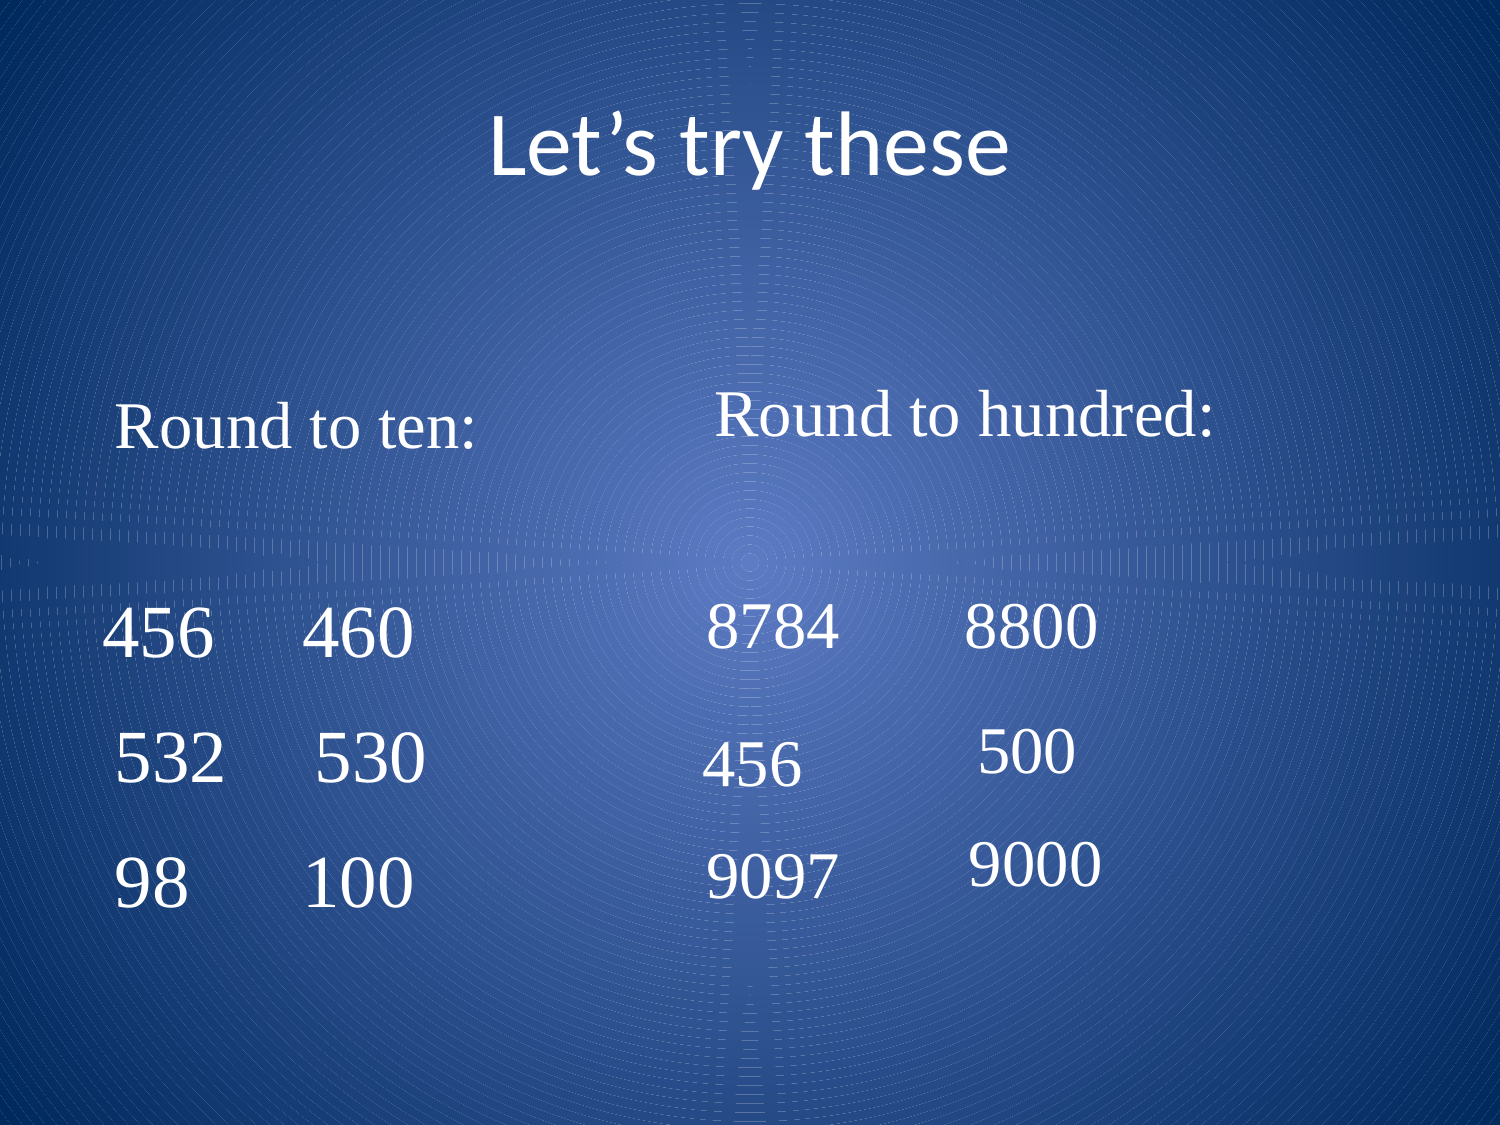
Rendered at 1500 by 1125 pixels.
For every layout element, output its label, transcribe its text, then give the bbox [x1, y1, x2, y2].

text_box 98 [99, 824, 287, 930]
text_box 532 [99, 699, 299, 805]
text_box 9000 [937, 812, 1225, 908]
text_box Round to ten: [99, 374, 575, 470]
text_box 8800 [949, 574, 1238, 670]
text_box 9097 [674, 824, 963, 920]
text_box 530 [299, 699, 513, 805]
text_box Round to hundred: [699, 362, 1300, 458]
text_box 456 [687, 712, 975, 808]
text_box 8784 [674, 574, 949, 670]
text_box 456 [87, 574, 287, 680]
text_box 500 [962, 699, 1250, 795]
title Let’s try these [75, 45, 1425, 233]
text_box 100 [287, 824, 500, 930]
text_box 460 [287, 574, 500, 680]
